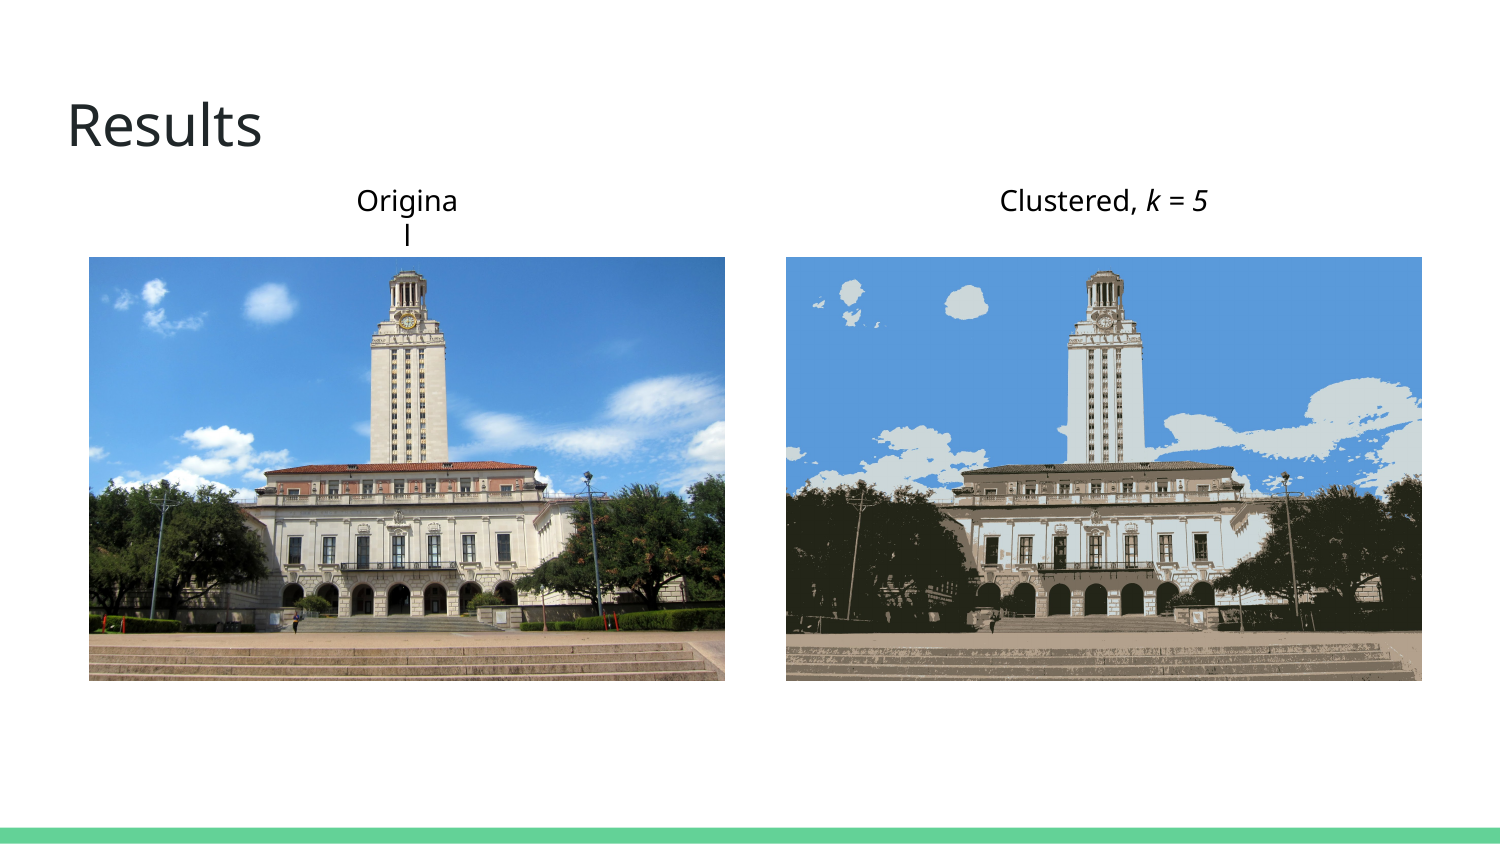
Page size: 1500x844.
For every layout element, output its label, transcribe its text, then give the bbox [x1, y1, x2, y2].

picture [786, 257, 1422, 682]
text_box Original [340, 166, 474, 231]
title Results [51, 72, 1449, 167]
picture [89, 257, 726, 682]
text_box Clustered, k = 5 [975, 166, 1233, 231]
